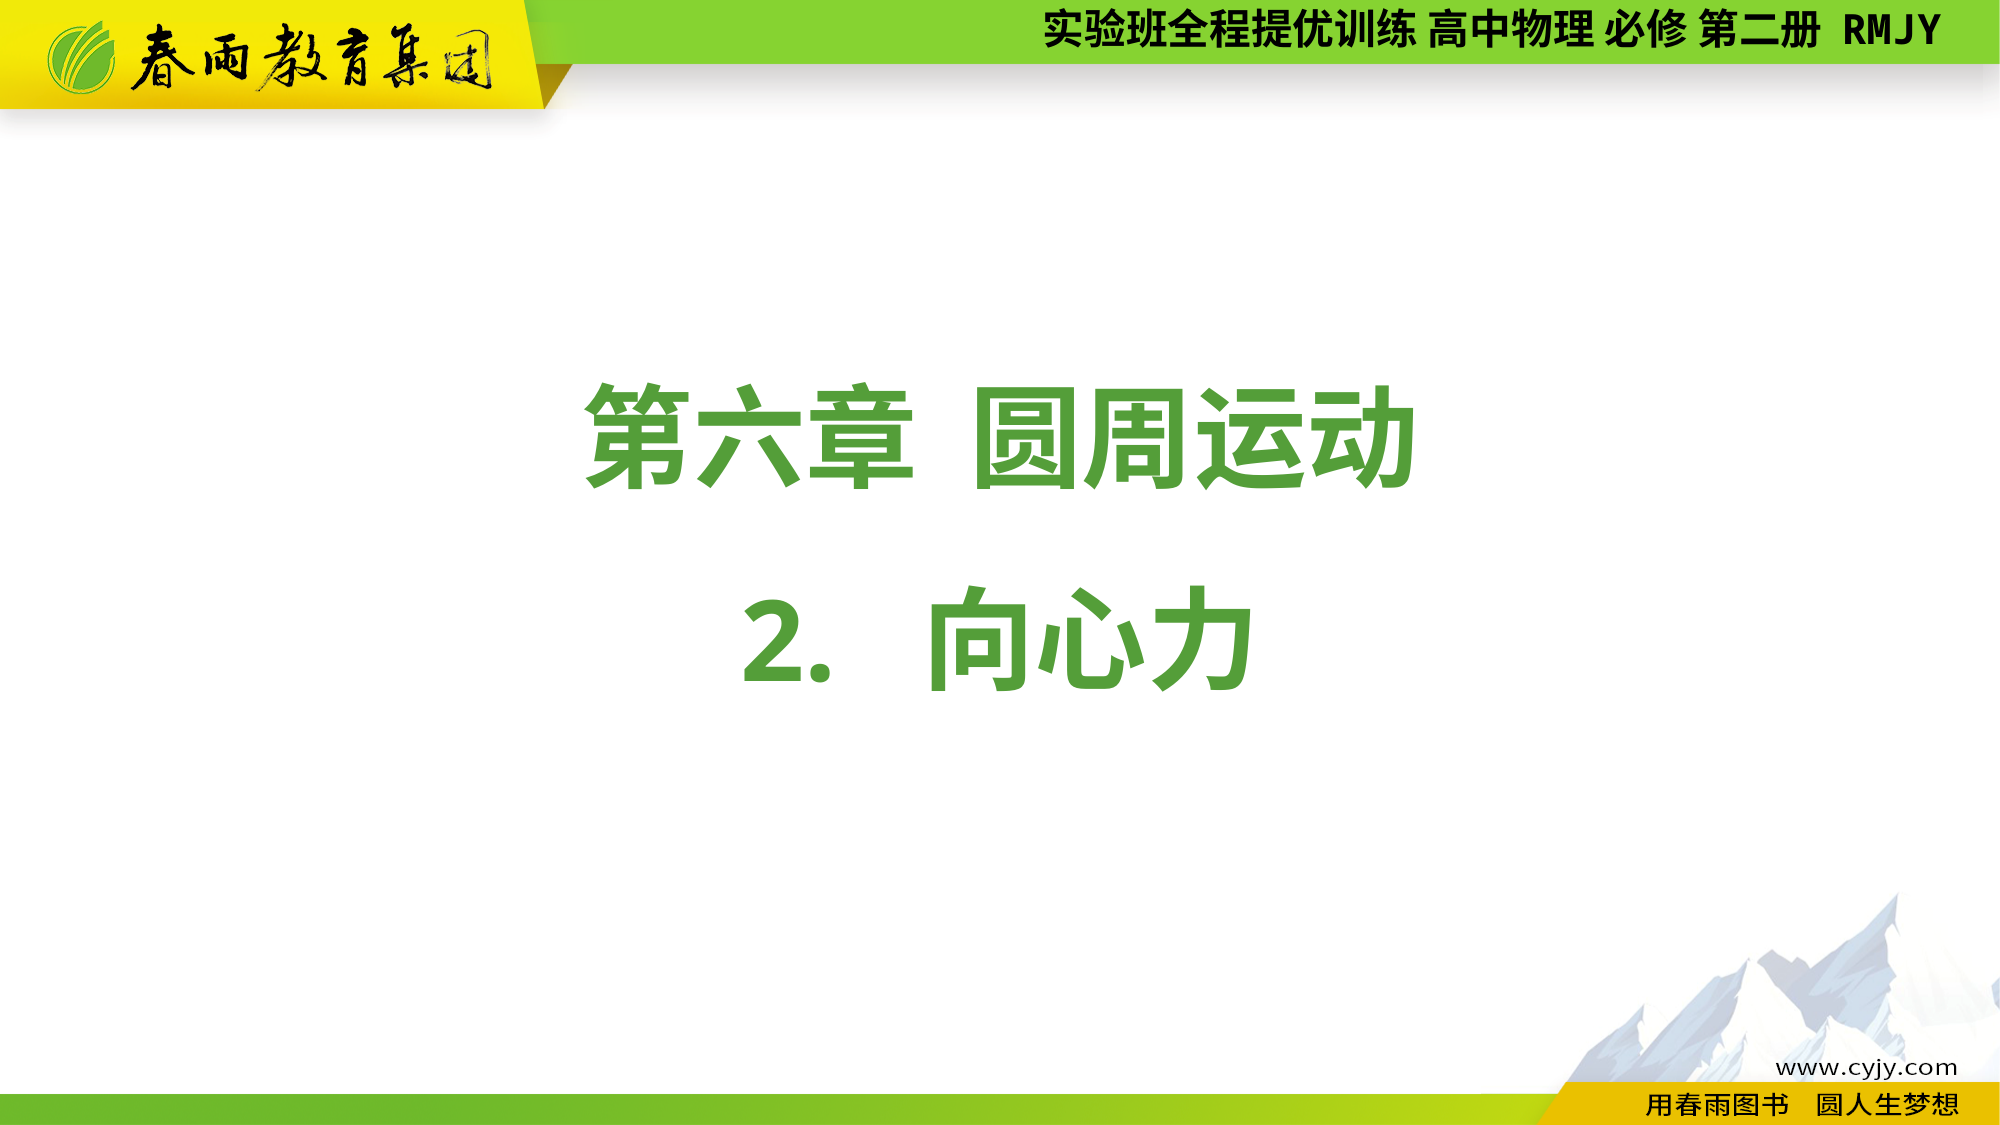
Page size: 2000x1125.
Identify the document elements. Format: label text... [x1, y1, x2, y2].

picture [0, 0, 2000, 1125]
text_box 第六章 圆周运动 2. 向心力 [54, 291, 1946, 712]
